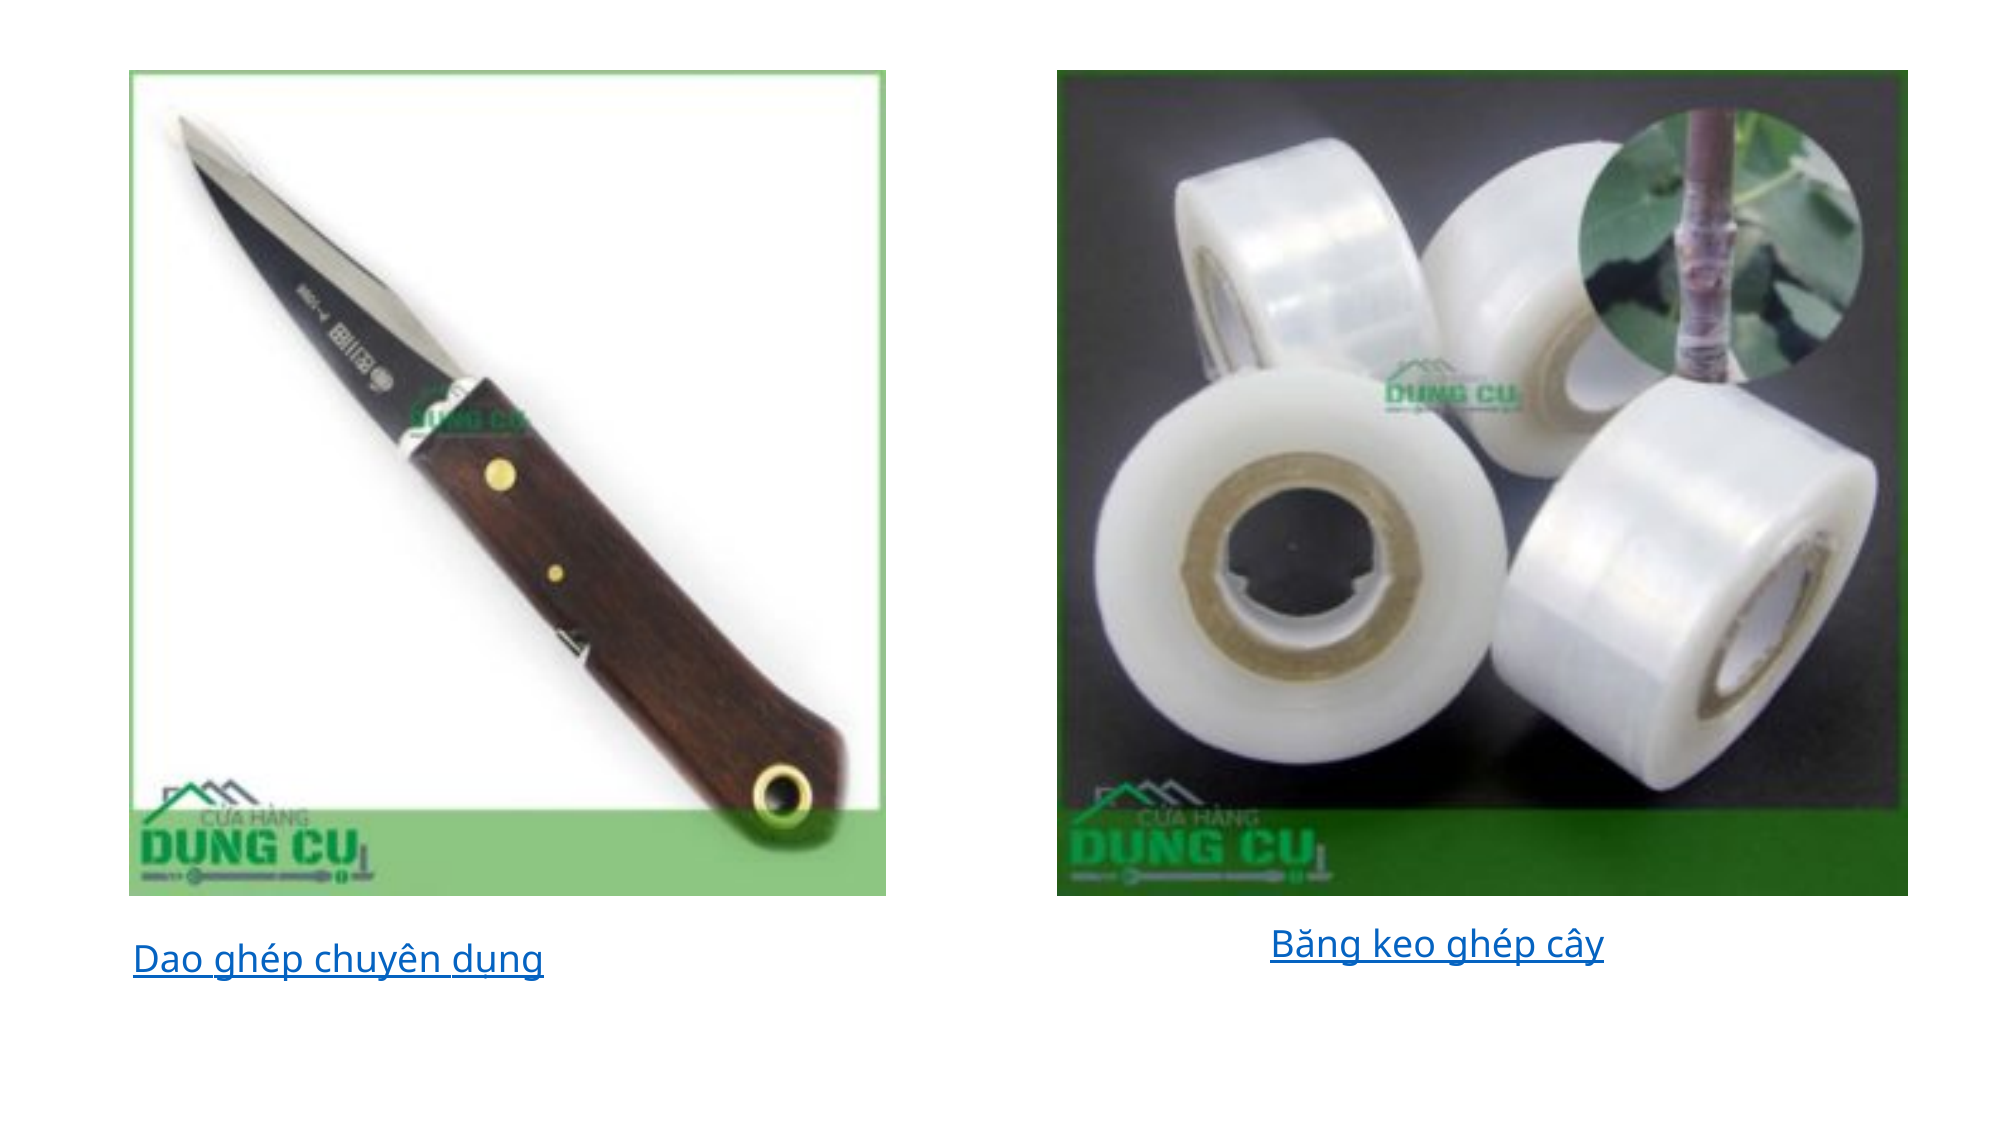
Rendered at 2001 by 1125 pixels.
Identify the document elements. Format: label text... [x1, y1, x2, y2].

picture [1057, 70, 1908, 896]
text_box Băng keo ghép cây [1255, 912, 1619, 979]
text_box Dao ghép chuyên dụng [117, 927, 559, 993]
picture [128, 70, 886, 896]
